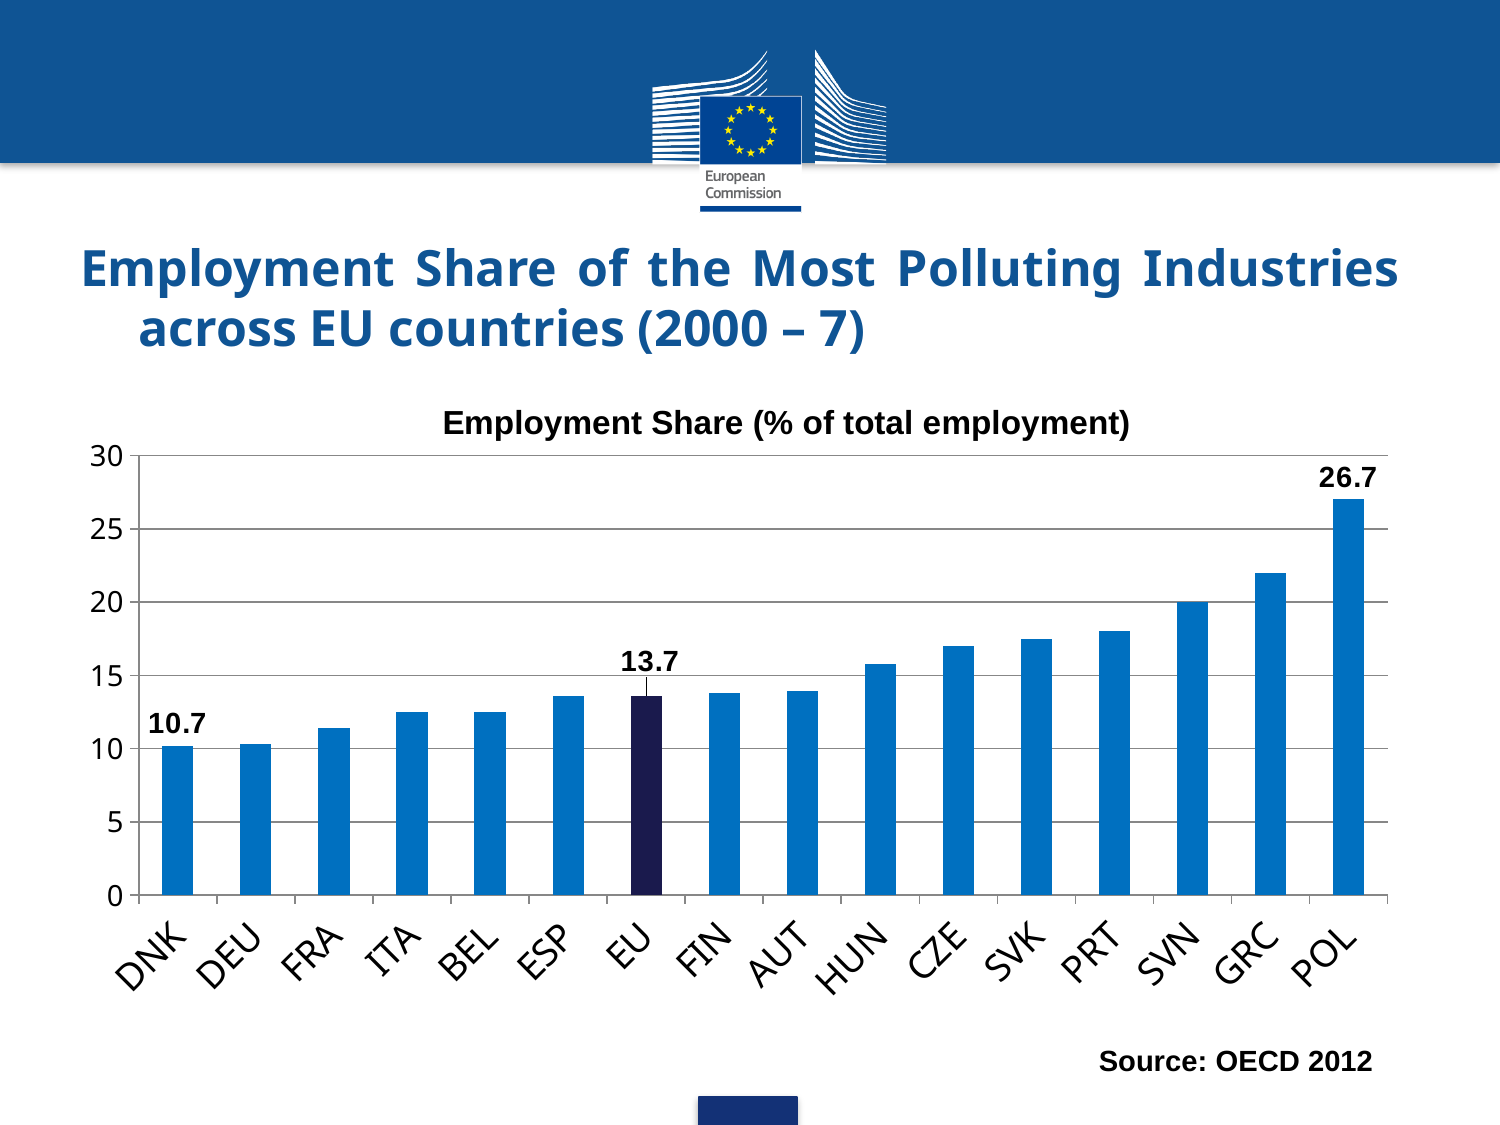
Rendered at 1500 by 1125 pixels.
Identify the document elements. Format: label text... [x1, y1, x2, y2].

text_box Source: OECD 2012 [820, 1034, 1388, 1085]
chart [64, 385, 1416, 1024]
title Employment Share of the Most Polluting Industries across EU countries (2000 – 7) [64, 219, 1416, 374]
